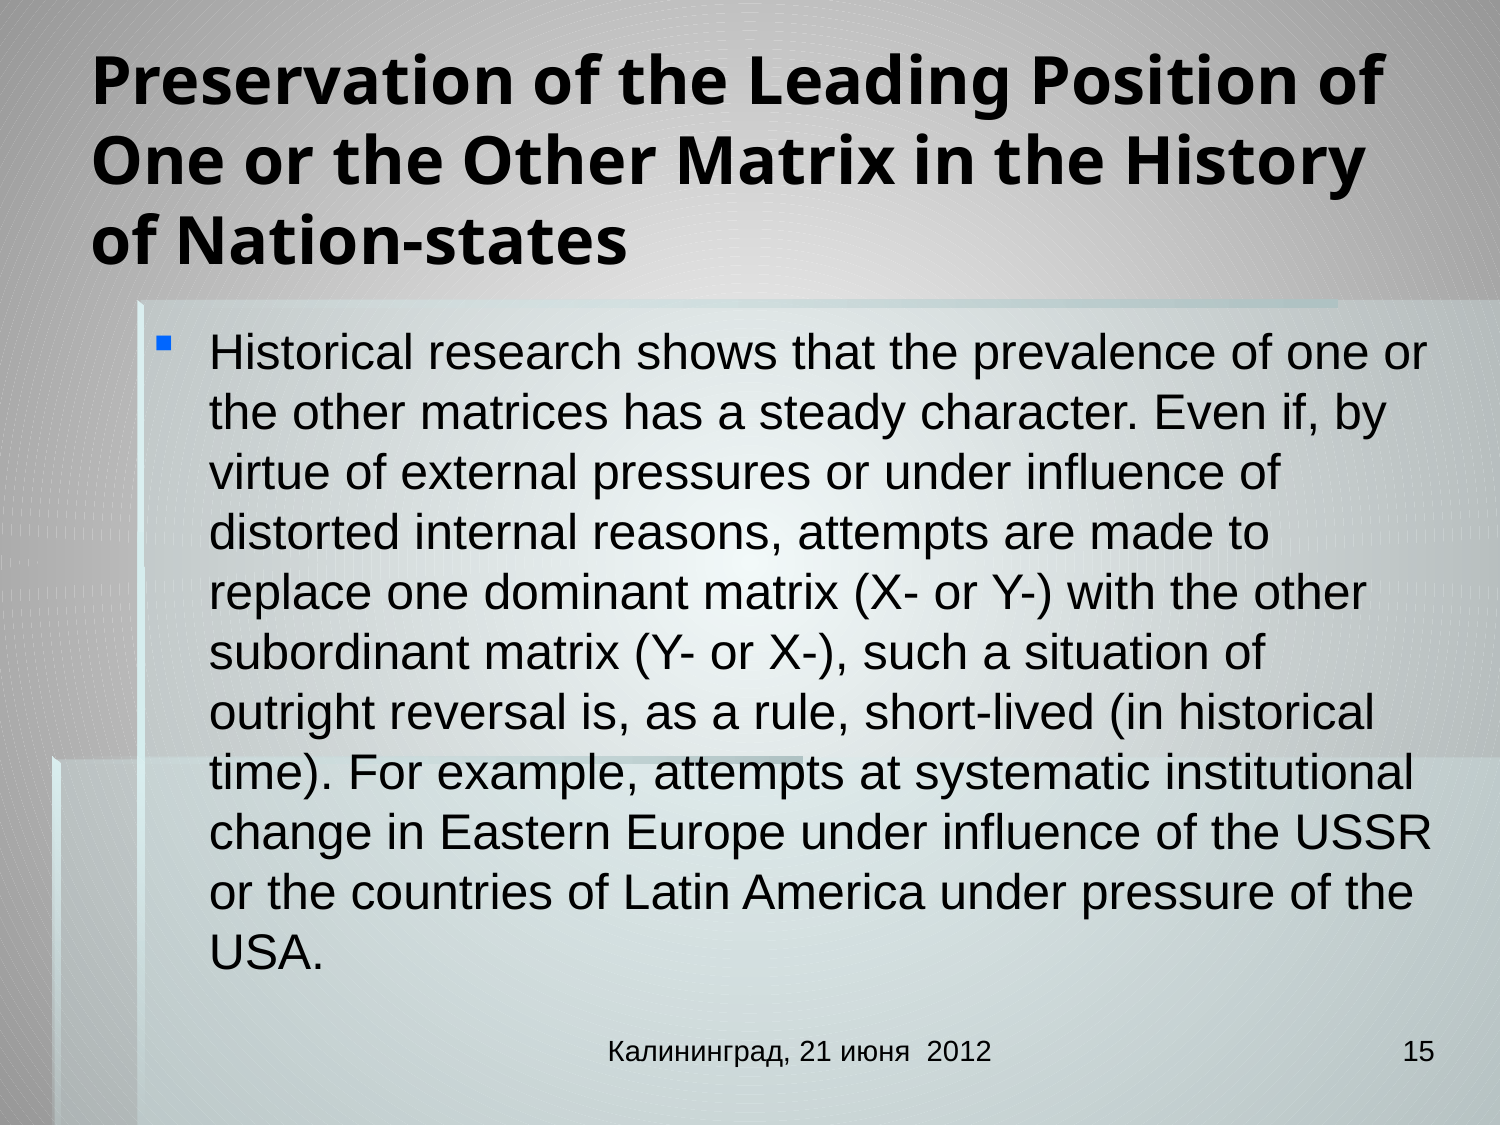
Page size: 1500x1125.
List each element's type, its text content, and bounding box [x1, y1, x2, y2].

list Historical research shows that the prevalence of one or the other matrices has a steady character. Even if, by virtue of external pressures or under influence of distorted internal reasons, attempts are made to replace one dominant matrix (X- or Y-) with the other subordinant matrix (Y- or X-), such a situation of outright reversal is, as a rule, short-lived (in historical time). For example, attempts at systematic institutional change in Eastern Europe under influence of the USSR or the countries of Latin America under pressure of the USA. [137, 312, 1452, 1001]
title Preservation of the Leading Position of One or the Other Matrix in the History of Nation-states [74, 39, 1451, 276]
slide_number 15 [1137, 1024, 1451, 1103]
footer Калининград, 21 июня 2012 [562, 1024, 1038, 1103]
